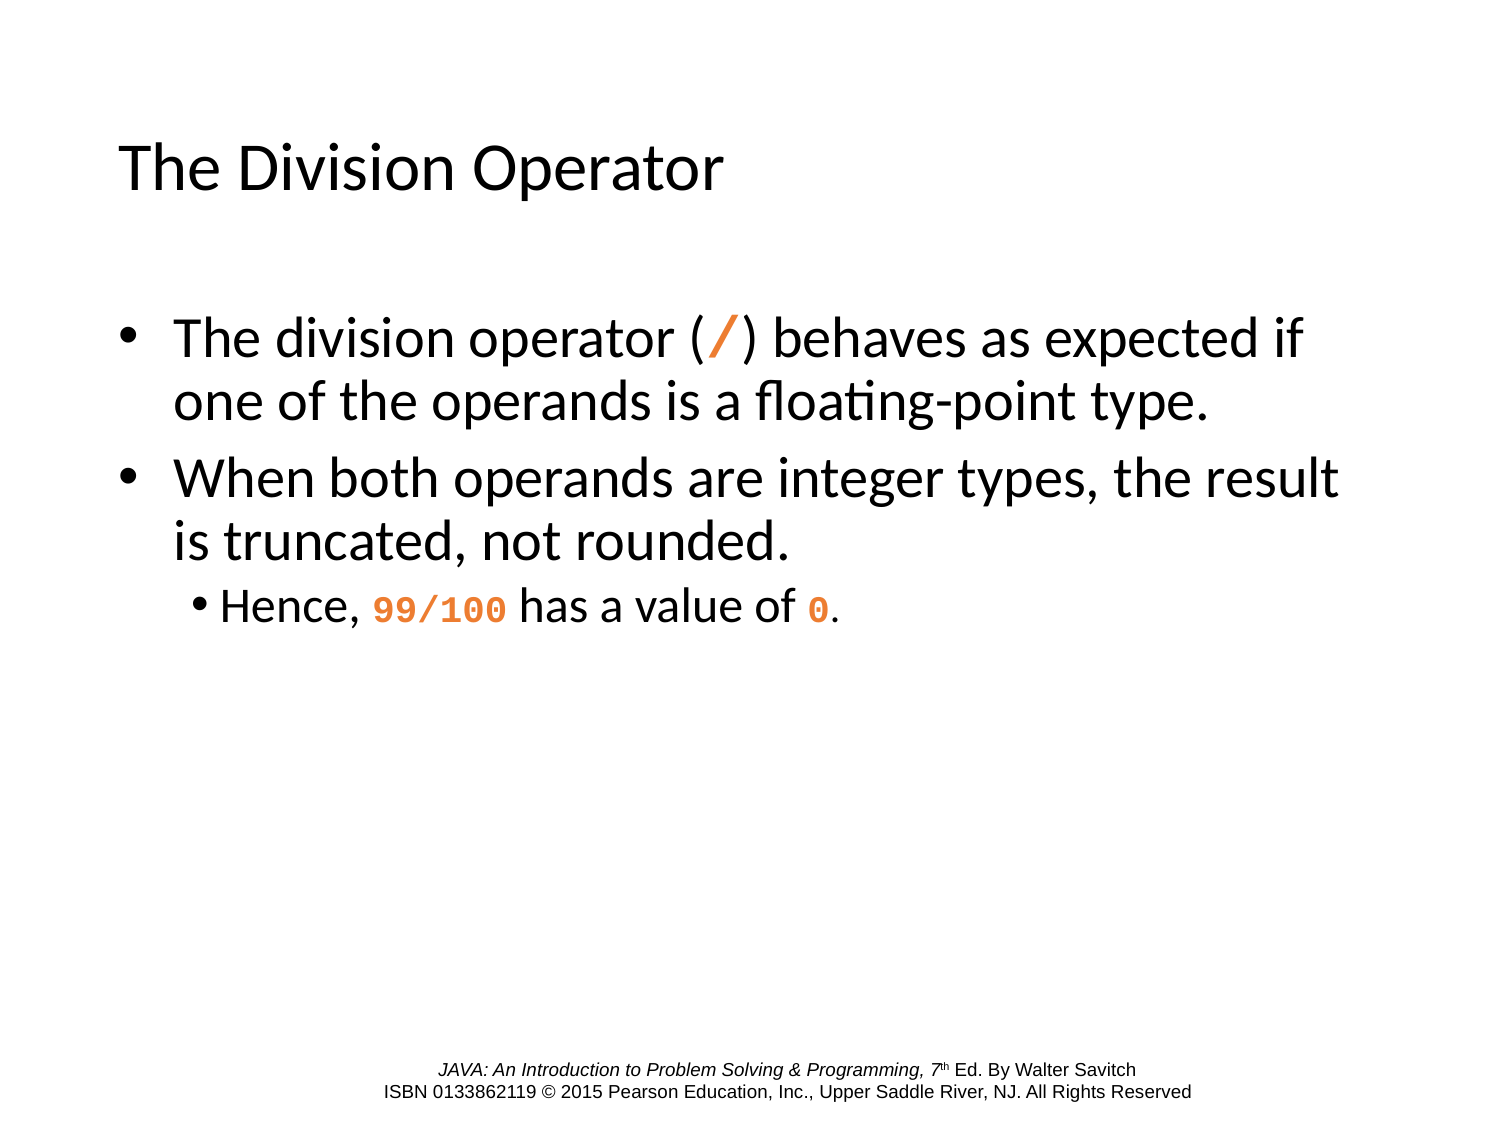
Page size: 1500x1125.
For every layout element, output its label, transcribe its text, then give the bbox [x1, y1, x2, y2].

list The division operator (/) behaves as expected if one of the operands is a floating-point type. When both operands are integer types, the result is truncated, not rounded. Hence, 99/100 has a value of 0. [103, 299, 1397, 1014]
title The Division Operator [103, 59, 1397, 278]
